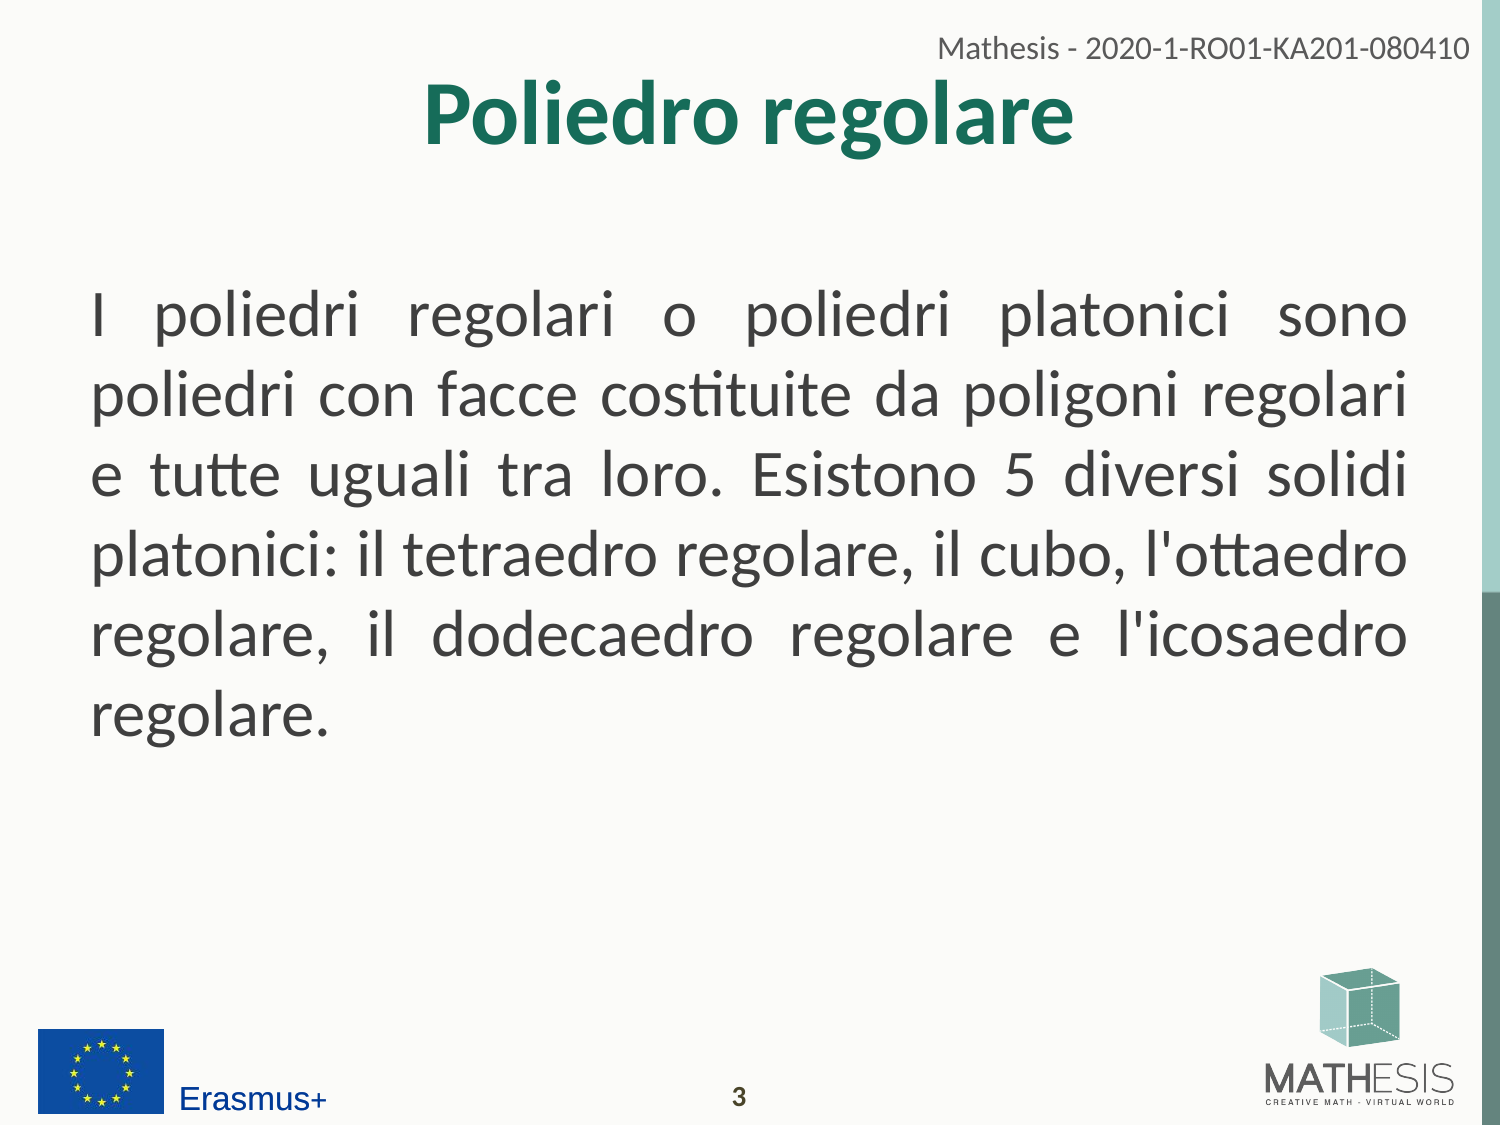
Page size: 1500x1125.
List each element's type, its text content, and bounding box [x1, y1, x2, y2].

picture [38, 1029, 164, 1114]
list I poliedri regolari o poliedri platonici sono poliedri con facce costituite da poligoni regolari e tutte uguali tra loro. Esistono 5 diversi solidi platonici: il tetraedro regolare, il cubo, l'ottaedro regolare, il dodecaedro regolare e l'icosaedro regolare. [75, 262, 1425, 1005]
title Poliedro regolare [75, 45, 1425, 233]
